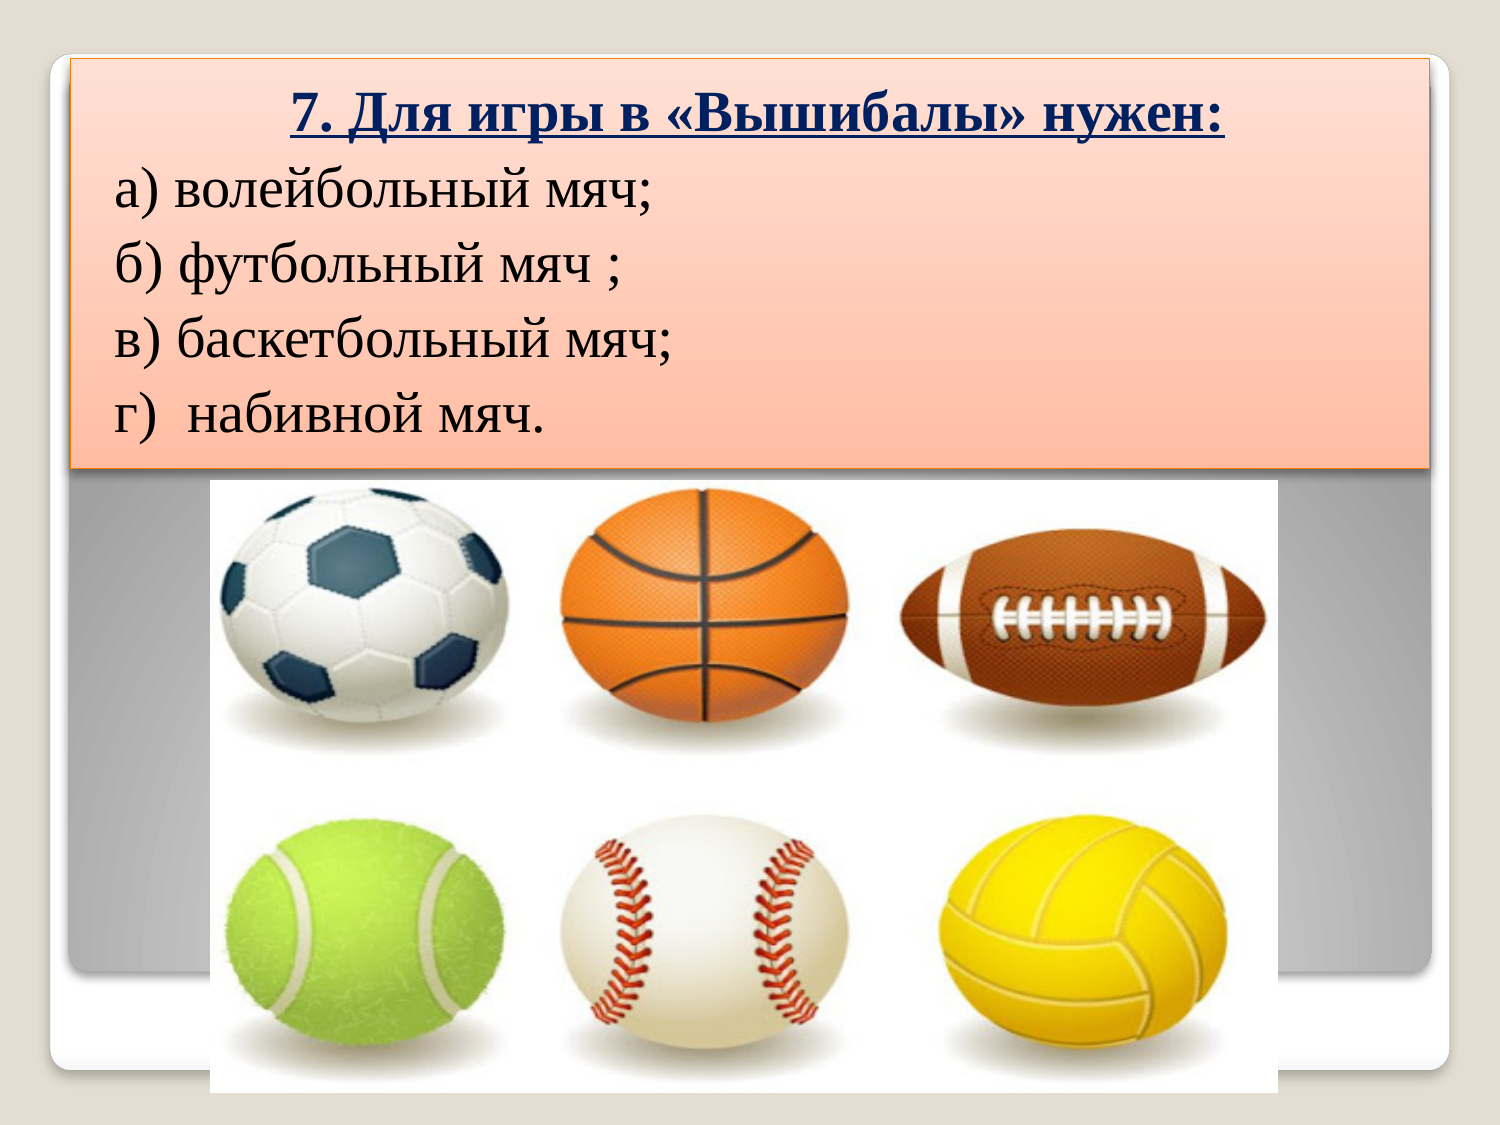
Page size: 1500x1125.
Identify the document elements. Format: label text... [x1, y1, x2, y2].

list 7. Для игры в «Вышибалы» нужен: а) волейбольный мяч; б) футбольный мяч ; в) баскетбольный мяч; г) набивной мяч. [70, 58, 1430, 469]
picture [210, 480, 1278, 1094]
